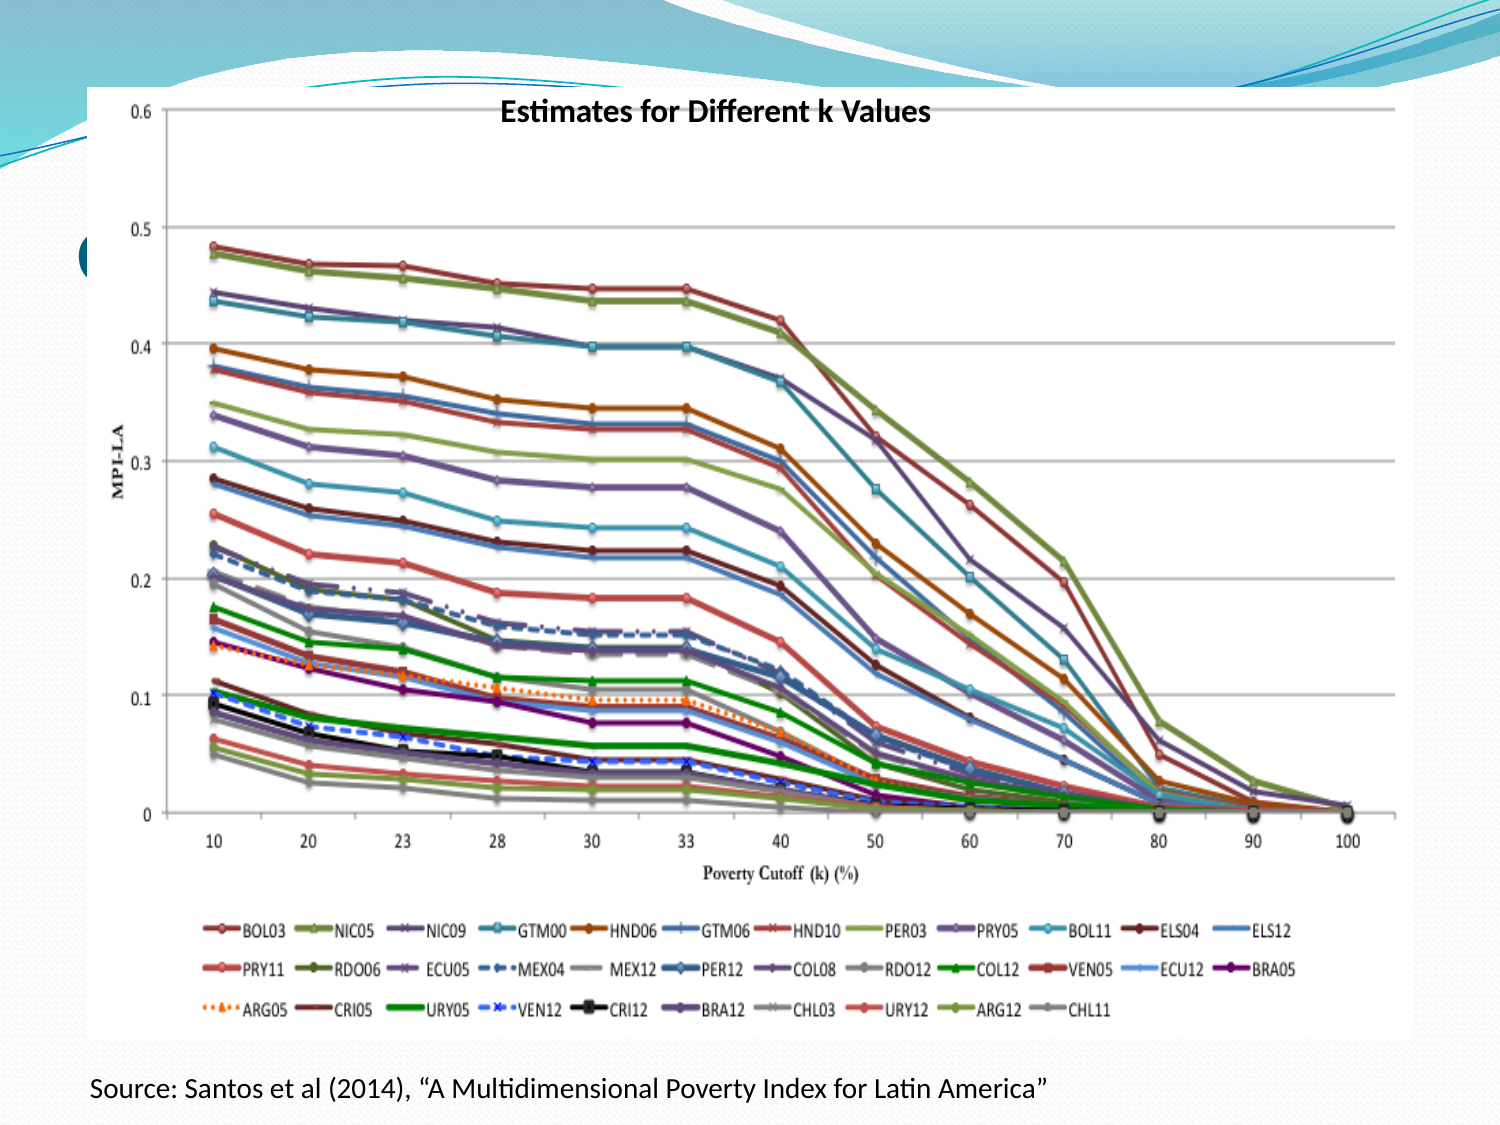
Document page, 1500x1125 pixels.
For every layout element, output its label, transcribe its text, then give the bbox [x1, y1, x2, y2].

title es [75, 115, 81, 303]
text_box Estimates for Different k Values [485, 81, 947, 87]
text_box Source: Santos et al (2014), “A Multidimensional Poverty Index for Latin America” [75, 1061, 1313, 1112]
list robustness [1419, 317, 1425, 1038]
title es [1419, 115, 1425, 303]
picture [87, 87, 1413, 1038]
list robustness [75, 317, 81, 1038]
